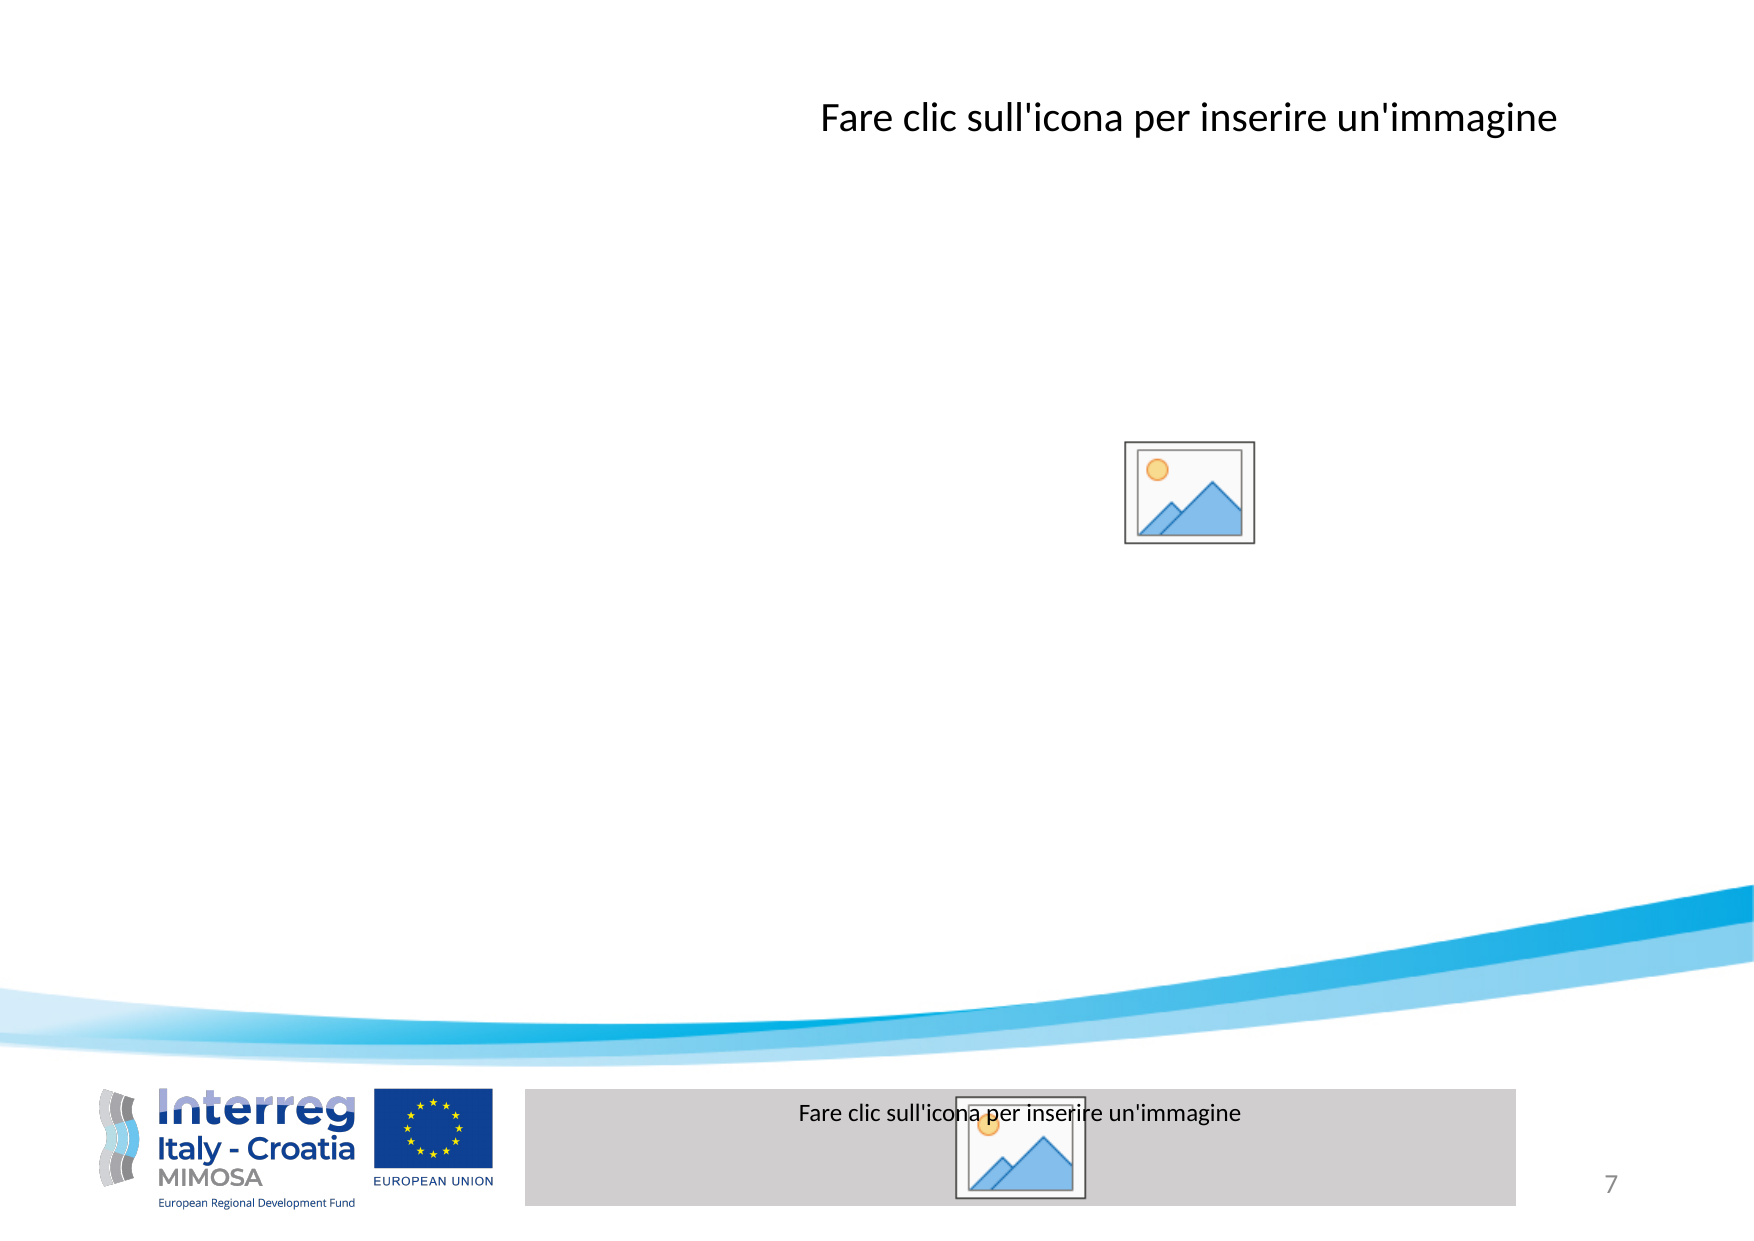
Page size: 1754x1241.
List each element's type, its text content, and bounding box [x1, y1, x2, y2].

slide_number 7 [1526, 1149, 1634, 1216]
picture [0, 81, 1754, 1220]
